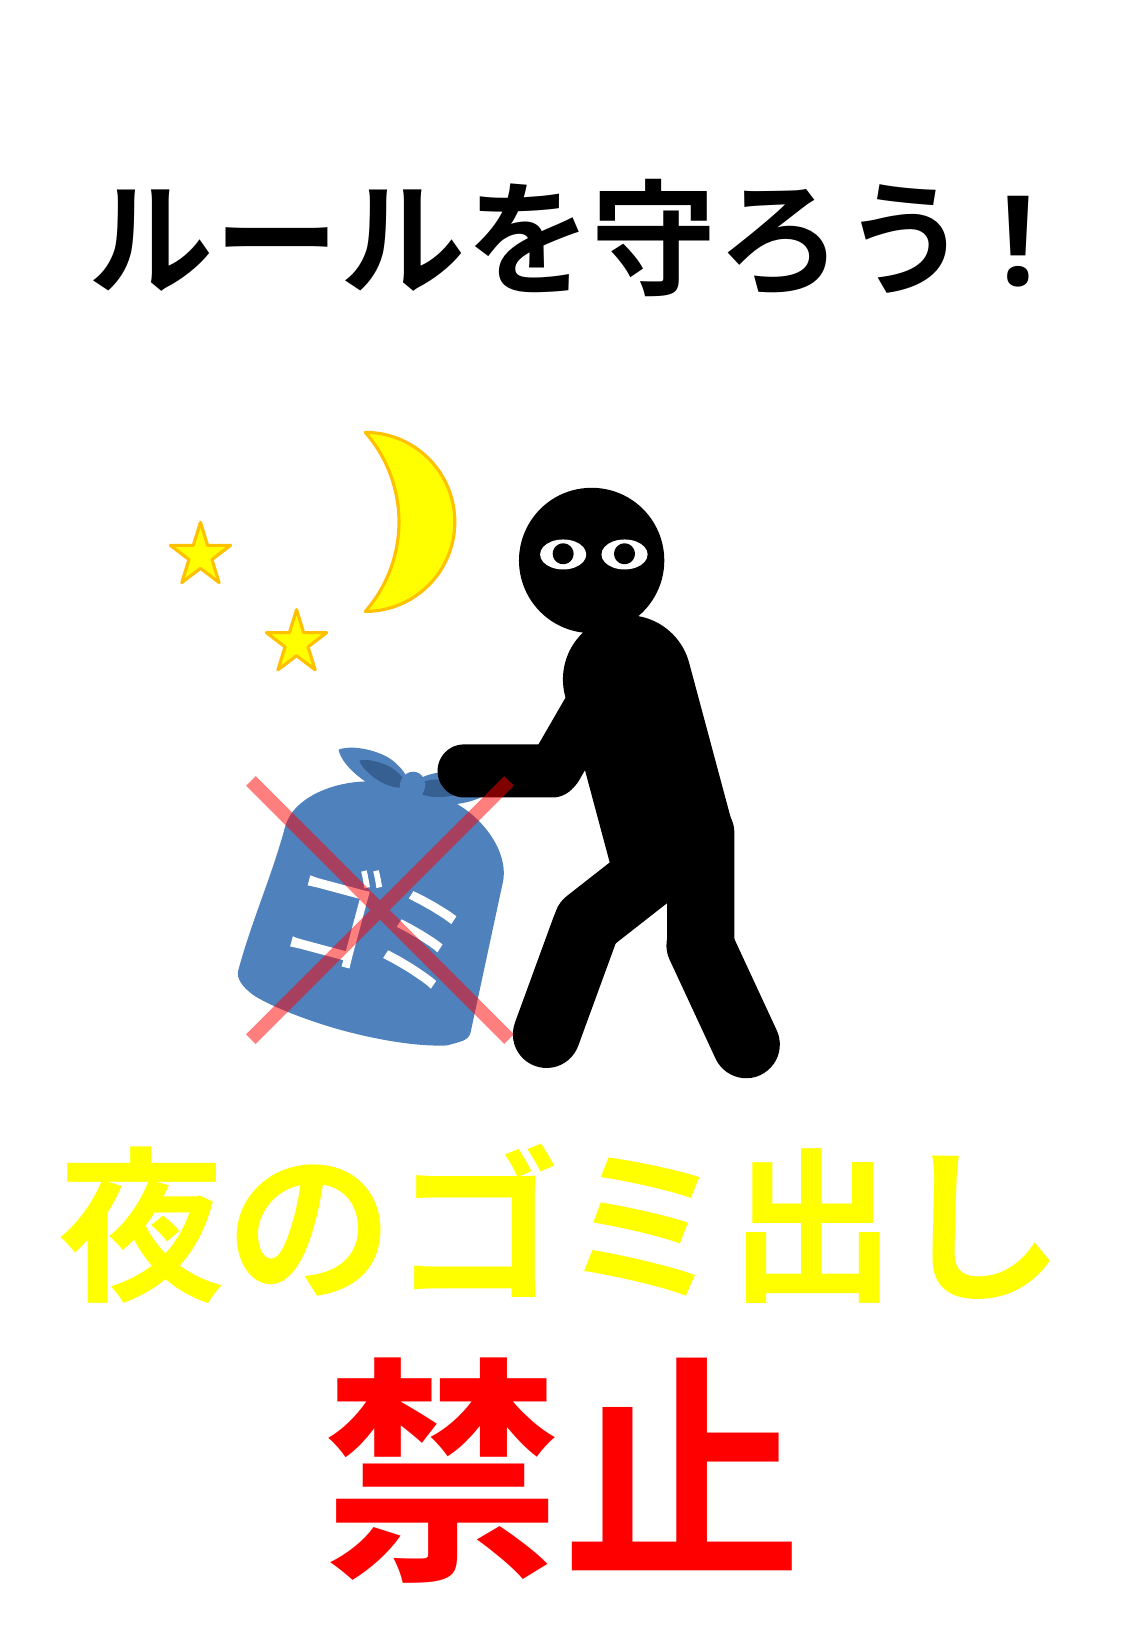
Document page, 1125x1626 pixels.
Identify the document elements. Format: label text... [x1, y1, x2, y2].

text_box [131, 432, 848, 1159]
text_box ルールを守ろう! [0, 153, 1125, 318]
text_box 夜のゴミ出し 禁止 [0, 1114, 1125, 1618]
